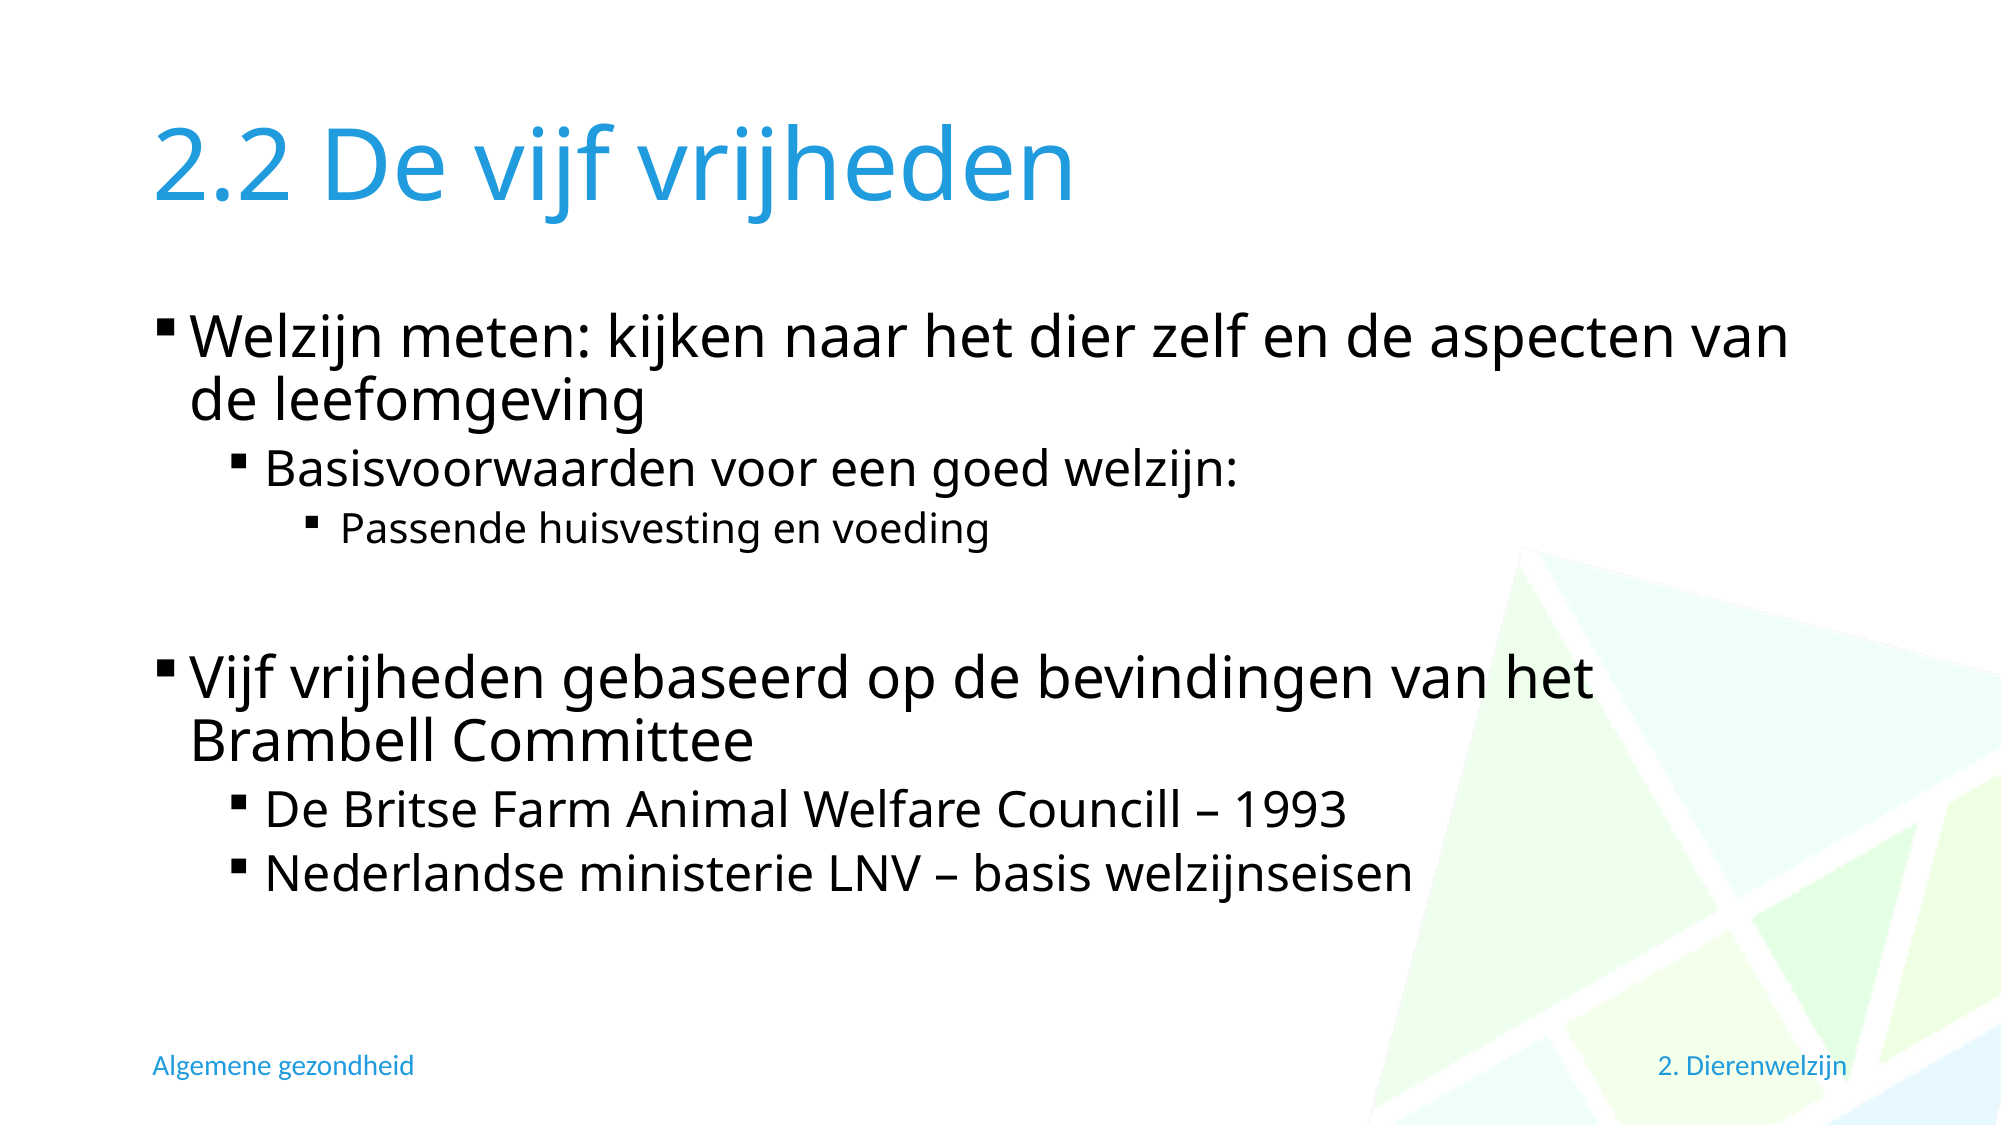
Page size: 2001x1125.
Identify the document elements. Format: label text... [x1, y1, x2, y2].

list 2. Dierenwelzijn [1412, 1042, 1863, 1103]
list Welzijn meten: kijken naar het dier zelf en de aspecten van de leefomgeving Basisvoorwaarden voor een goed welzijn: Passende huisvesting en voeding Vijf vrijheden gebaseerd op de bevindingen van het Brambell Committee De Britse Farm Animal Welfare Councill – 1993 Nederlandse ministerie LNV – basis welzijnseisen [137, 299, 1863, 1014]
title 2.2 De vijf vrijheden [137, 59, 1863, 278]
list Algemene gezondheid [137, 1042, 588, 1103]
